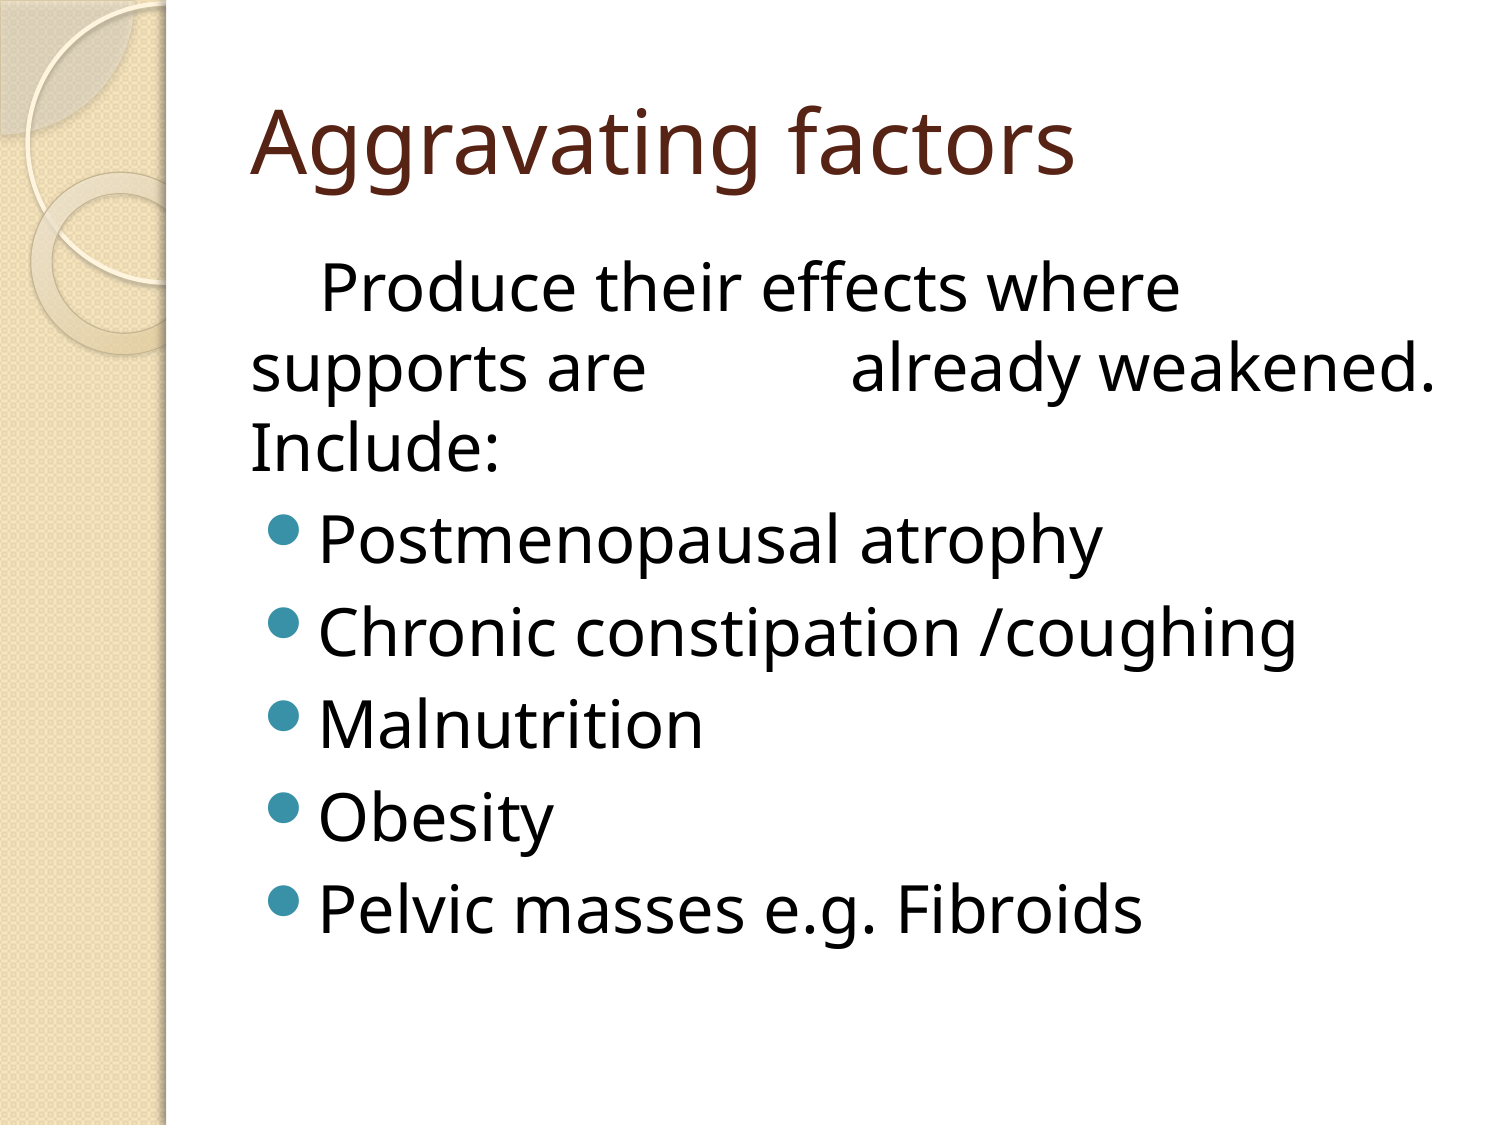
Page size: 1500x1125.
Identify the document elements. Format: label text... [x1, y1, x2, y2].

list Produce their effects where supports are already weakened. Include: Postmenopausal atrophy Chronic constipation /coughing Malnutrition Obesity Pelvic masses e.g. Fibroids [235, 237, 1466, 1025]
title Aggravating factors [235, 45, 1466, 233]
